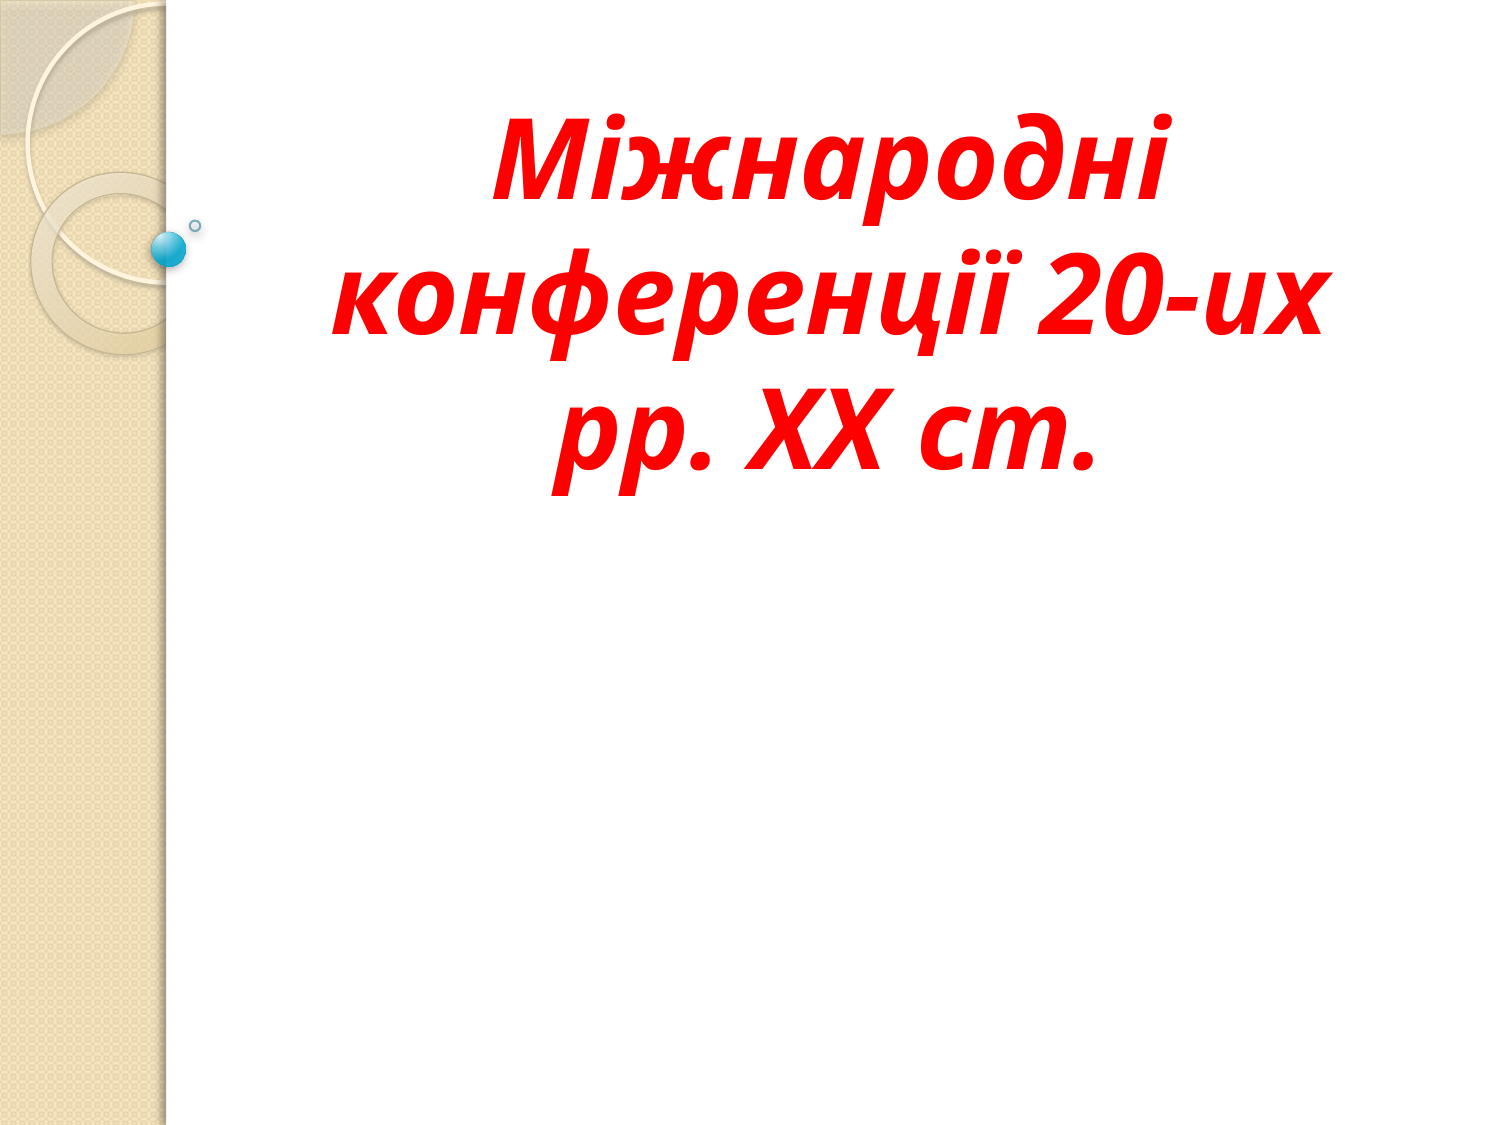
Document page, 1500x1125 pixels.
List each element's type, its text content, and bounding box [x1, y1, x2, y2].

title Міжнародні конференції 20-их рр. ХХ ст. [222, 257, 1438, 500]
